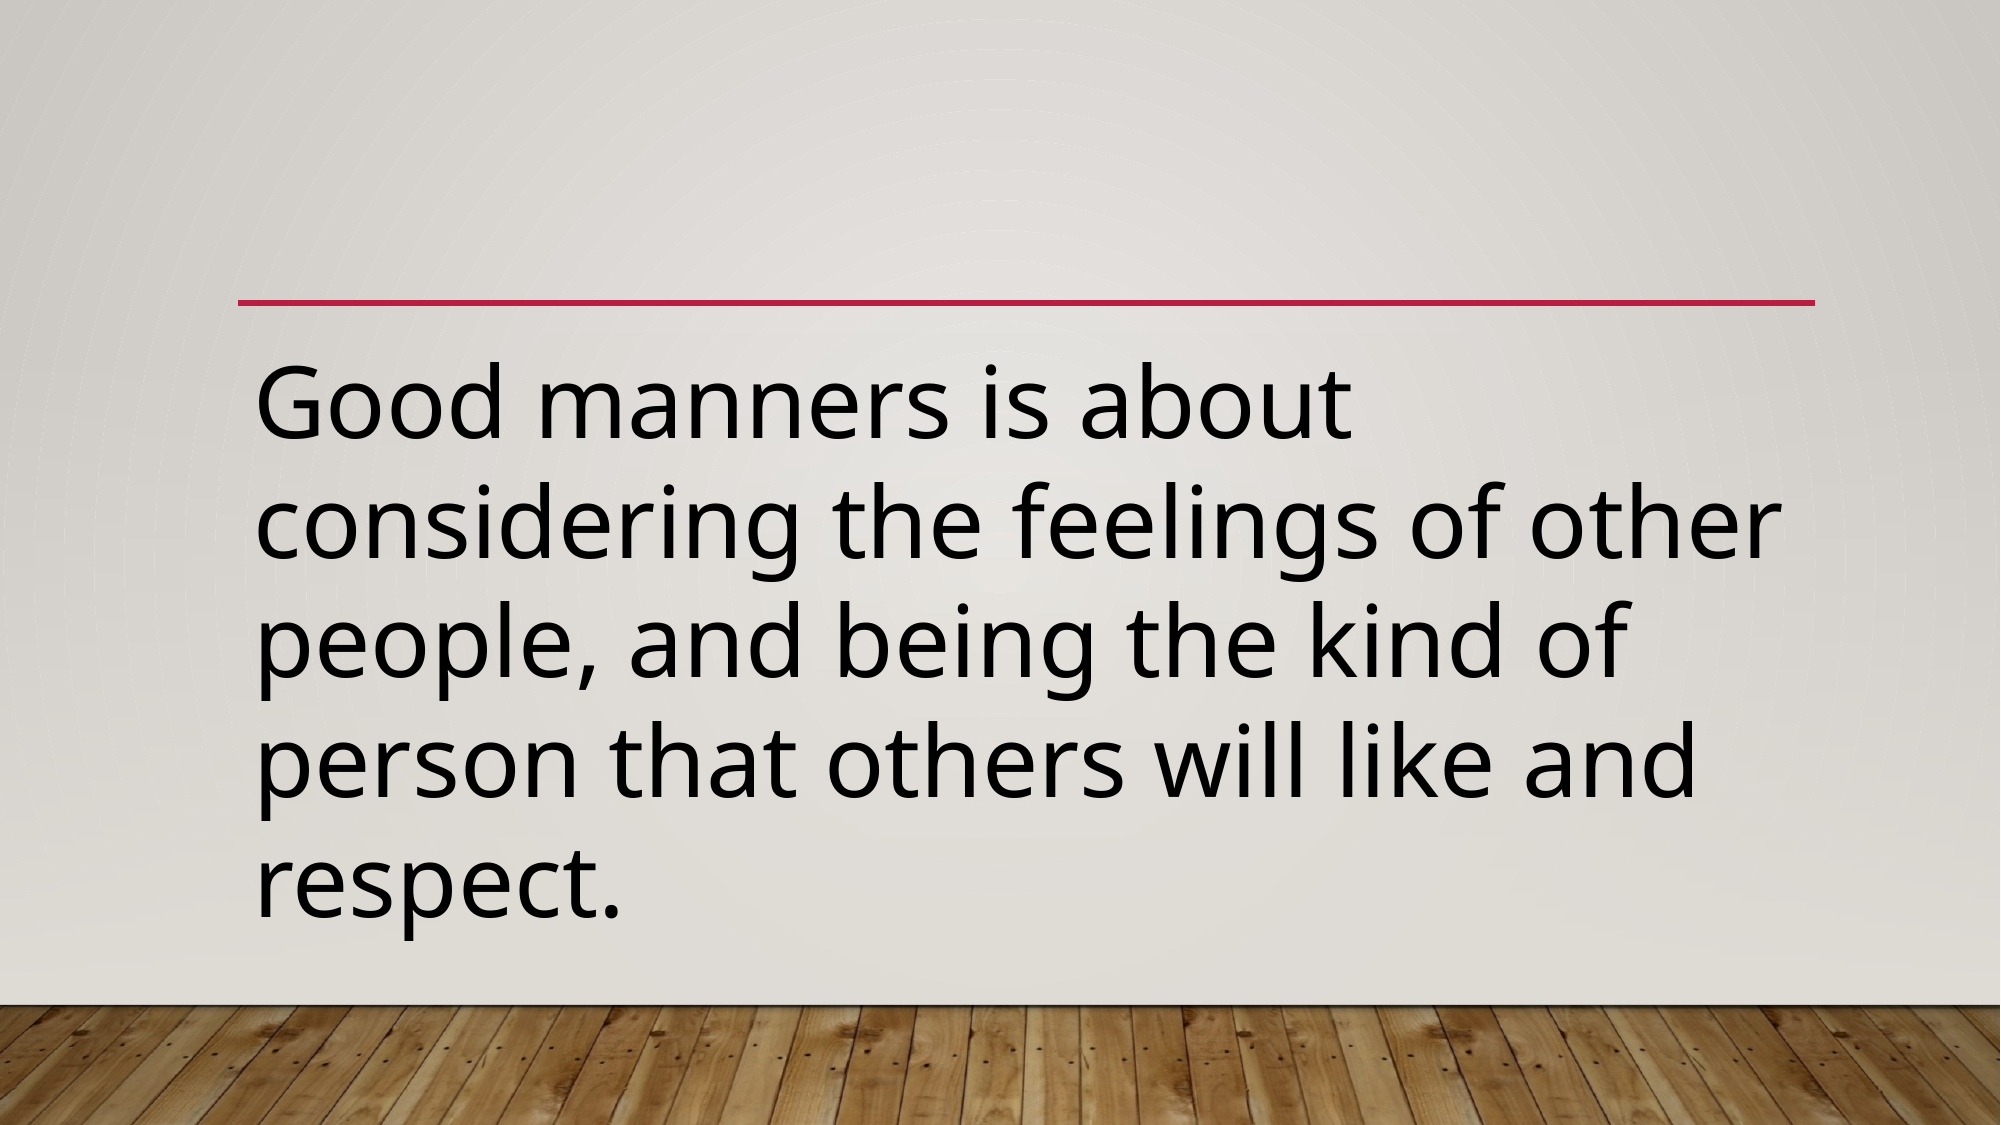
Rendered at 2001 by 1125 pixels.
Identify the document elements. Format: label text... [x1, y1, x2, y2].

list Good manners is about considering the feelings of other people, and being the kind of person that others will like and respect. [238, 330, 1814, 897]
picture [0, 1005, 2000, 1125]
